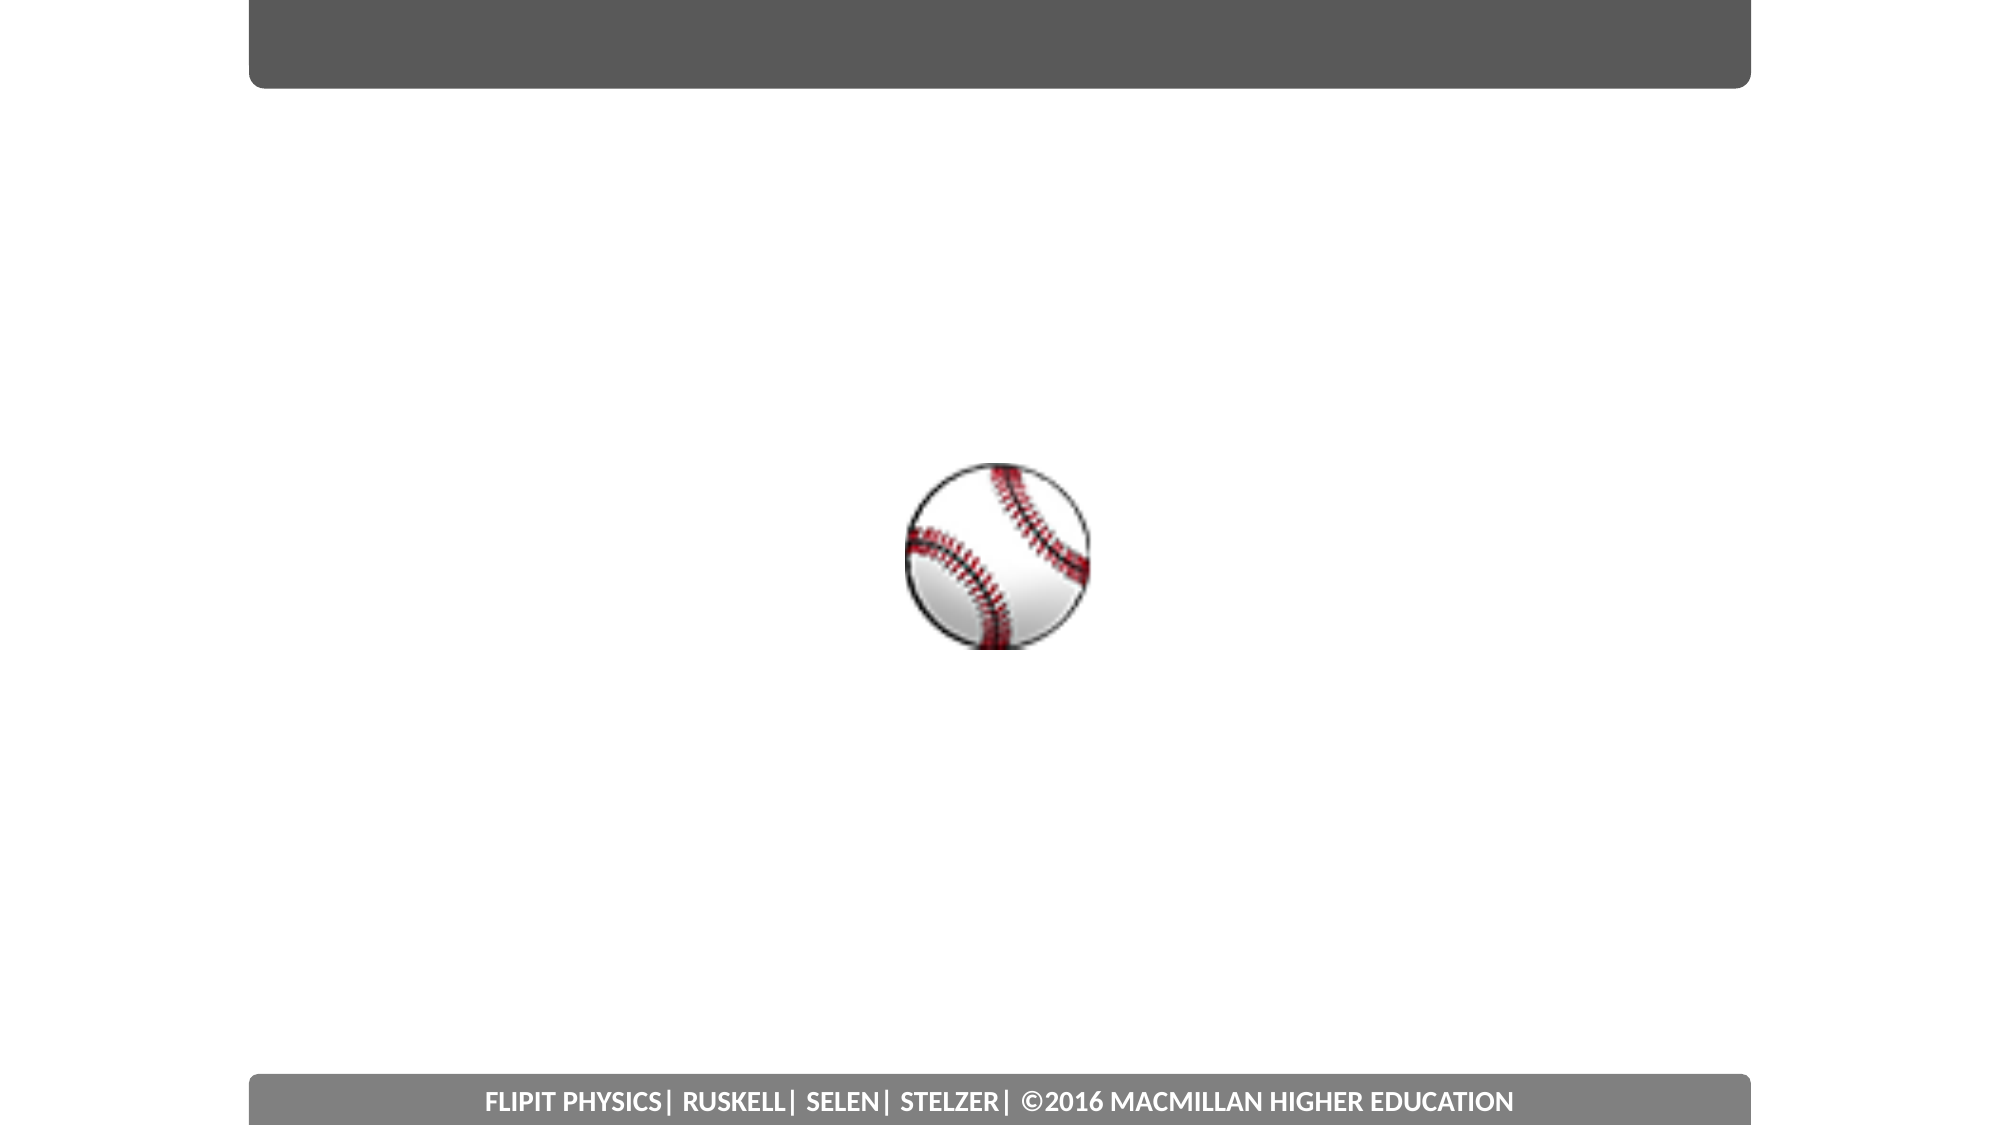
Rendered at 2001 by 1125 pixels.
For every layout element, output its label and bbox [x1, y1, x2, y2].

picture [905, 463, 1095, 650]
text_box [248, 0, 1752, 89]
text_box [249, 1074, 1750, 1125]
